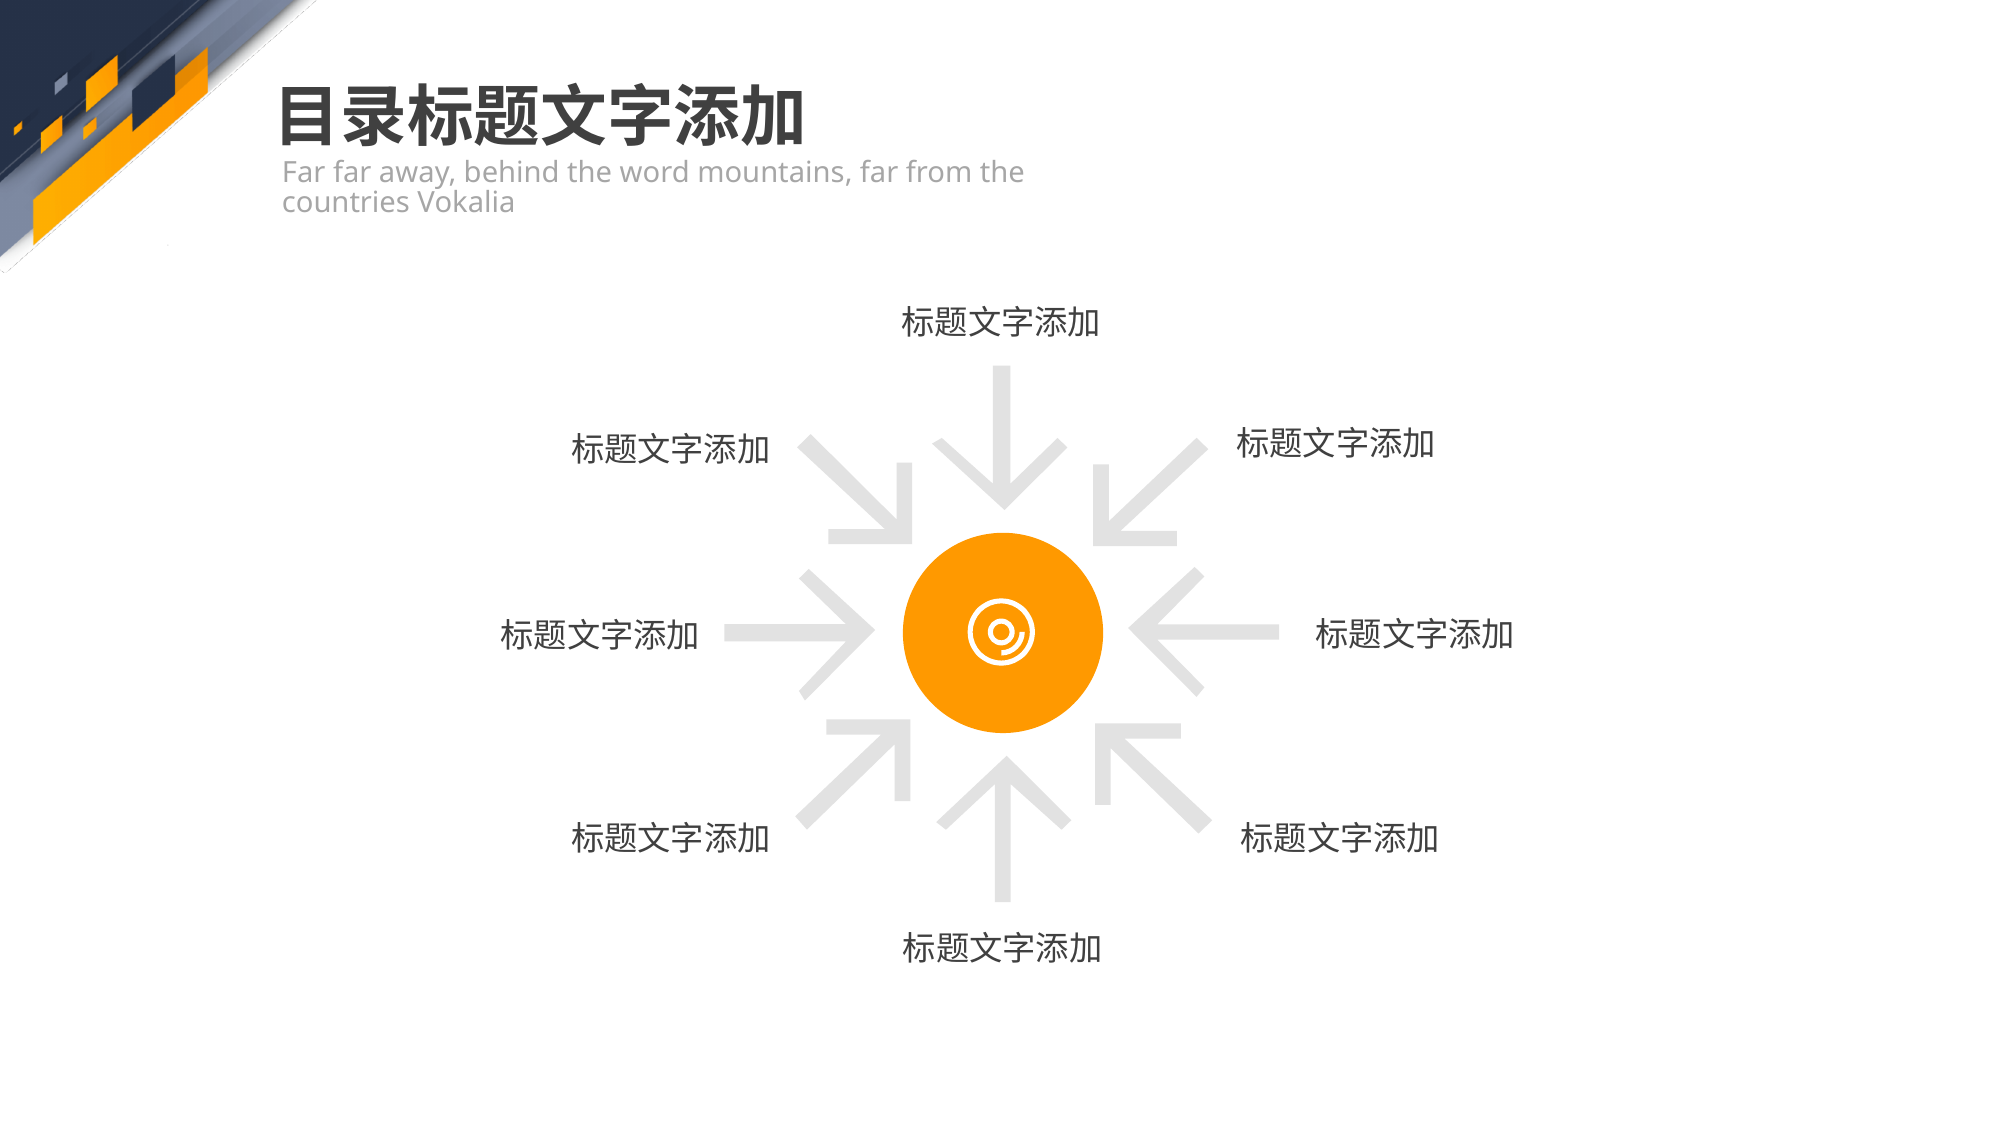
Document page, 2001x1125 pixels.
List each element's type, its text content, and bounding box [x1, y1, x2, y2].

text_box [724, 365, 1280, 903]
text_box 标题文字添加 [441, 589, 712, 680]
text_box 标题文字添加 [790, 903, 1215, 993]
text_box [273, 74, 1135, 190]
text_box 标题文字添加 [821, 275, 1182, 365]
picture [0, 0, 388, 330]
text_box 标题文字添加 [1280, 792, 1571, 883]
text_box 标题文字添加 [432, 792, 724, 883]
text_box 标题文字添加 [1304, 588, 1571, 679]
text_box 标题文字添加 [1280, 397, 1571, 487]
text_box 标题文字添加 [432, 403, 724, 494]
